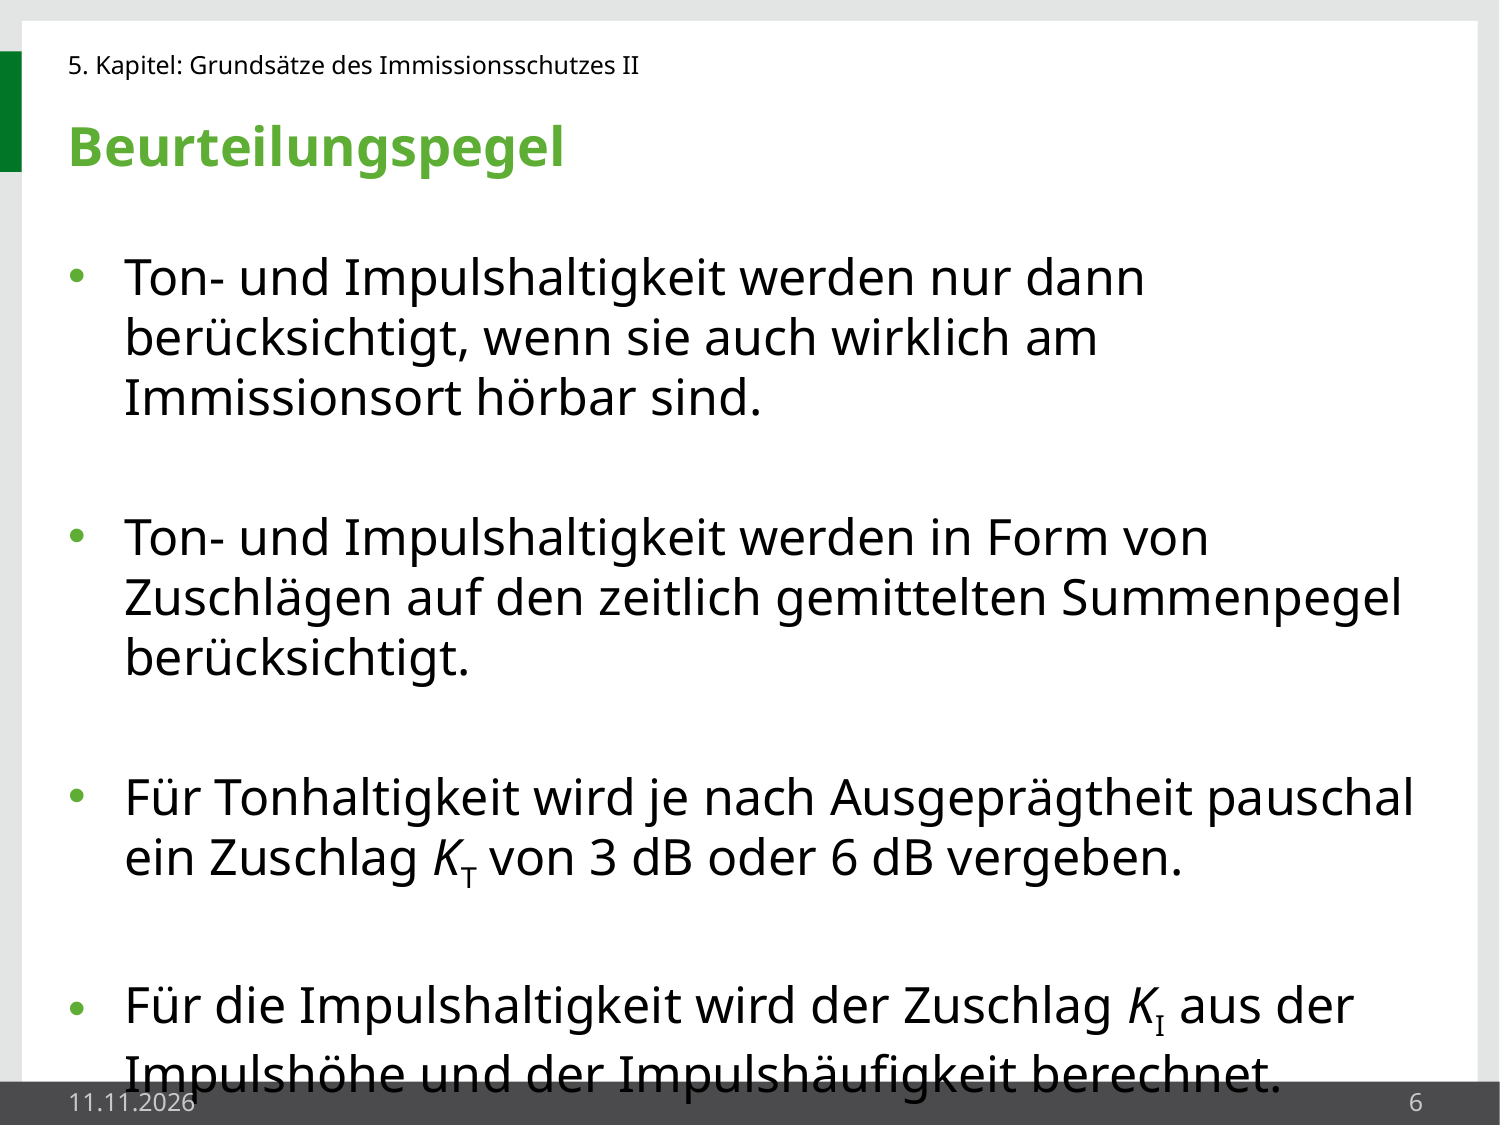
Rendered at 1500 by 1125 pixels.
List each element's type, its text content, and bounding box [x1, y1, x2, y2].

list Ton- und Impulshaltigkeit werden nur dann berücksichtigt, wenn sie auch wirklich am Immissionsort hörbar sind. Ton- und Impulshaltigkeit werden in Form von Zuschlägen auf den zeitlich gemittelten Summenpegel berücksichtigt. Für Tonhaltigkeit wird je nach Ausgeprägtheit pauschal ein Zuschlag KT von 3 dB oder 6 dB vergeben. Für die Impulshaltigkeit wird der Zuschlag KI aus der Impulshöhe und der Impulshäufigkeit berechnet. [68, 245, 1436, 1047]
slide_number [68, 1082, 231, 1125]
title Beurteilungspegel [67, 77, 1427, 178]
slide_number 6 [1331, 1082, 1423, 1125]
